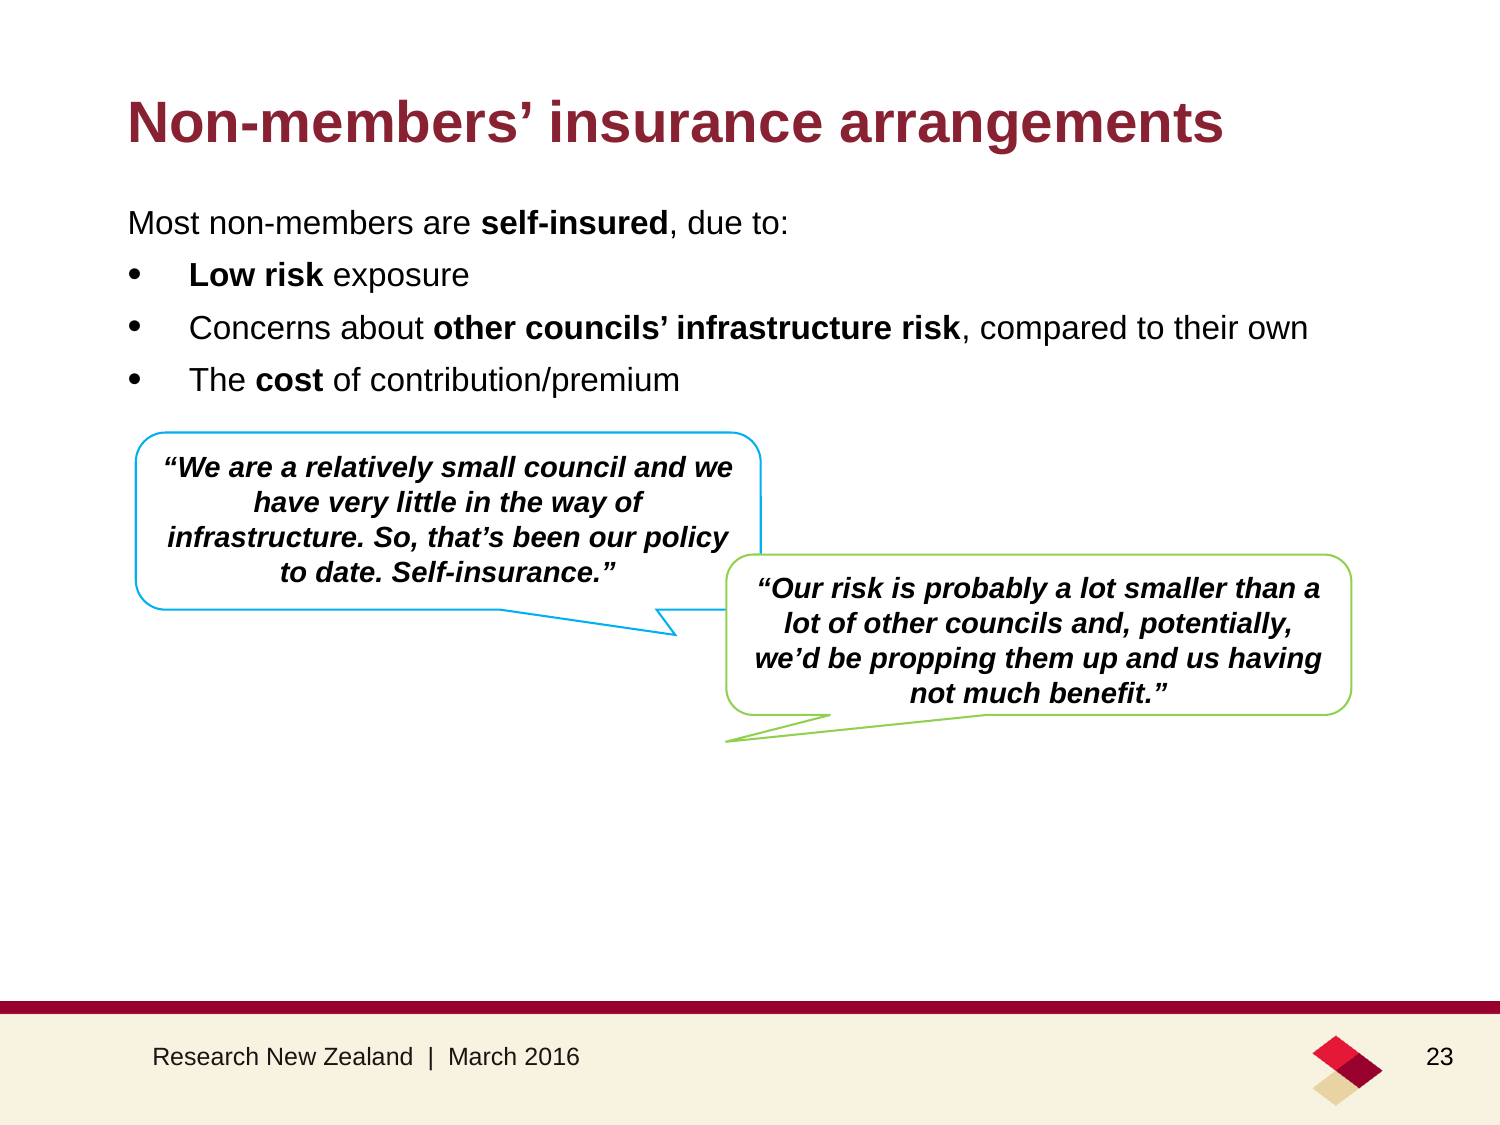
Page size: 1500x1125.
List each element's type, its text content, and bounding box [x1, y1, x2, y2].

text_box “Our risk is probably a lot smaller than a lot of other councils and, potentially, we’d be propping them up and us having not much benefit.” [725, 554, 1352, 742]
picture [0, 999, 1500, 1125]
title Non-members’ insurance arrangements [112, 50, 1388, 187]
text_box “We are a relatively small council and we have very little in the way of infrastructure. So, that’s been our policy to date. Self-insurance.” [135, 432, 761, 635]
list Most non-members are self-insured, due to: Low risk exposure Concerns about other councils’ infrastructure risk, compared to their own The cost of contribution/premium [112, 187, 1388, 925]
